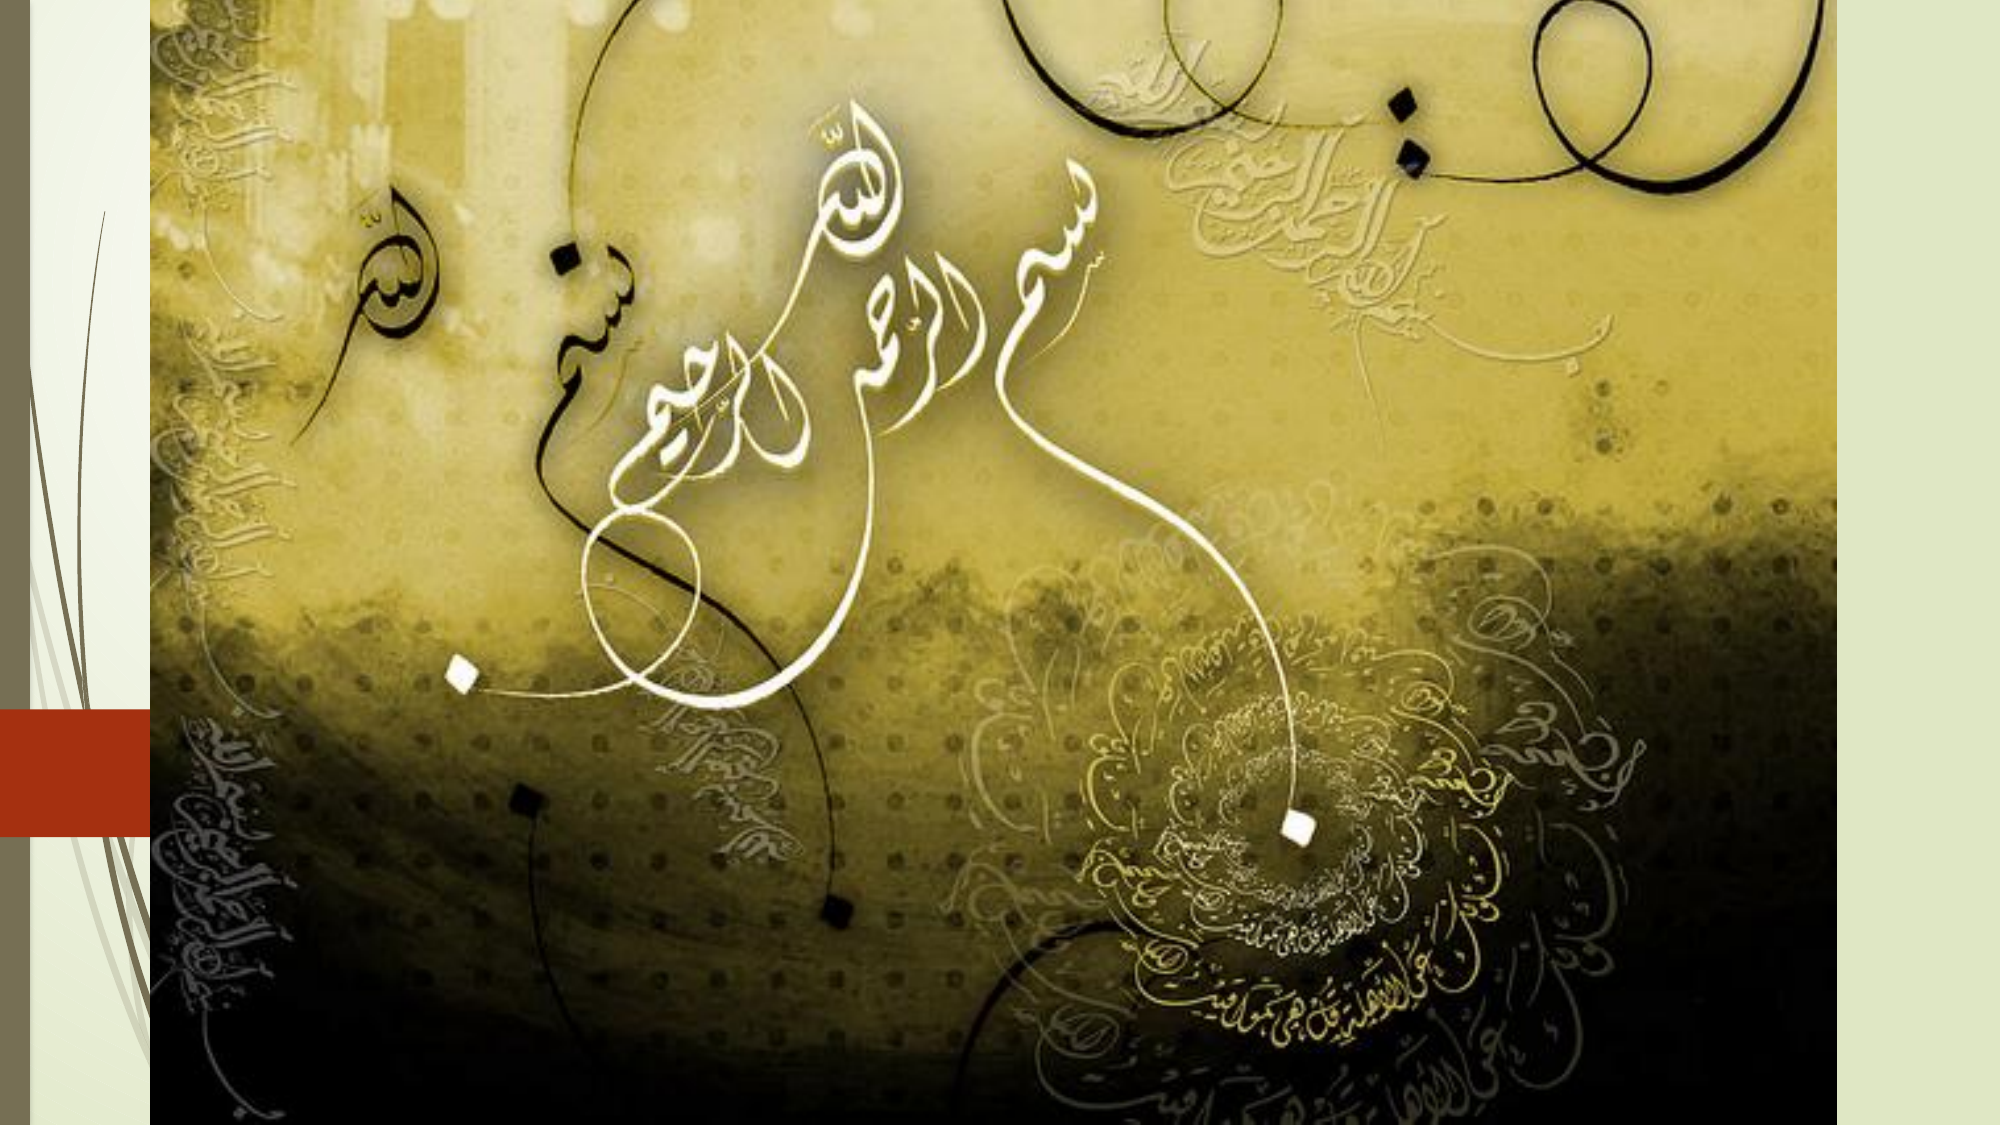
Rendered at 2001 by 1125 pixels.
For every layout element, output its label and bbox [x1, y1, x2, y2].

picture [150, 0, 1837, 1125]
